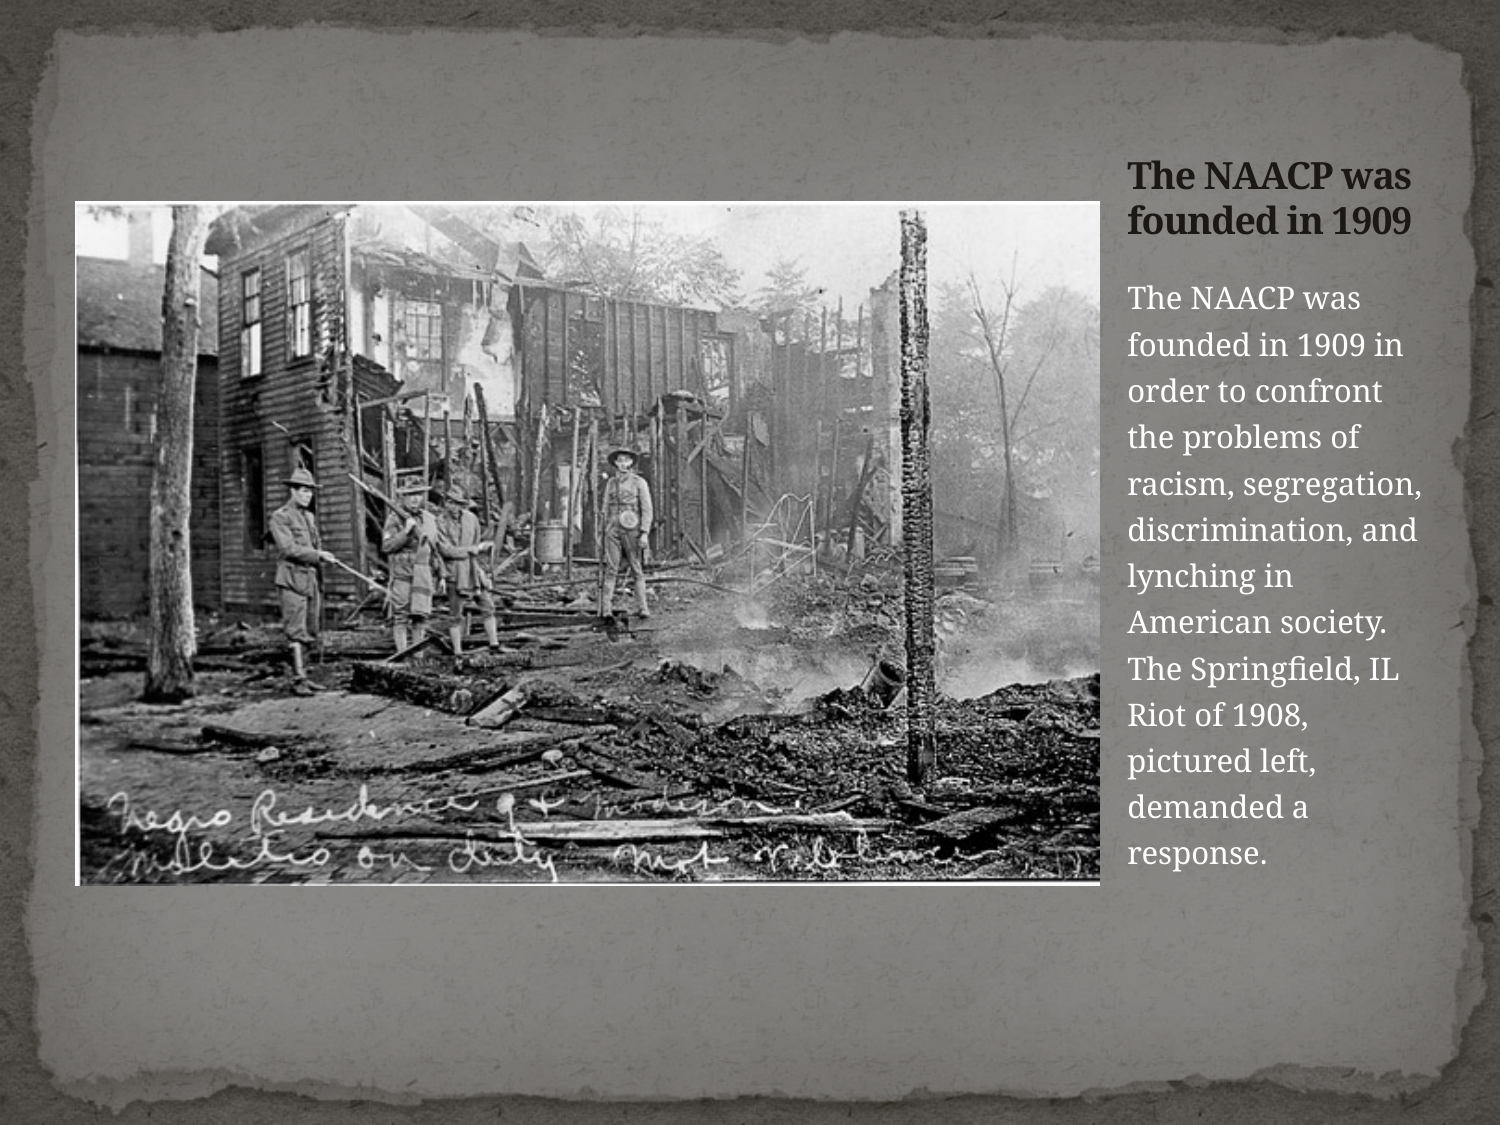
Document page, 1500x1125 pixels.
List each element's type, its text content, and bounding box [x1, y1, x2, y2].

title The NAACP was founded in 1909 [1112, 74, 1438, 250]
list The NAACP was founded in 1909 in order to confront the problems of racism, segregation, discrimination, and lynching in American society. The Springfield, IL Riot of 1908, pictured left, demanded a response. [1112, 262, 1438, 925]
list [77, 204, 1099, 884]
